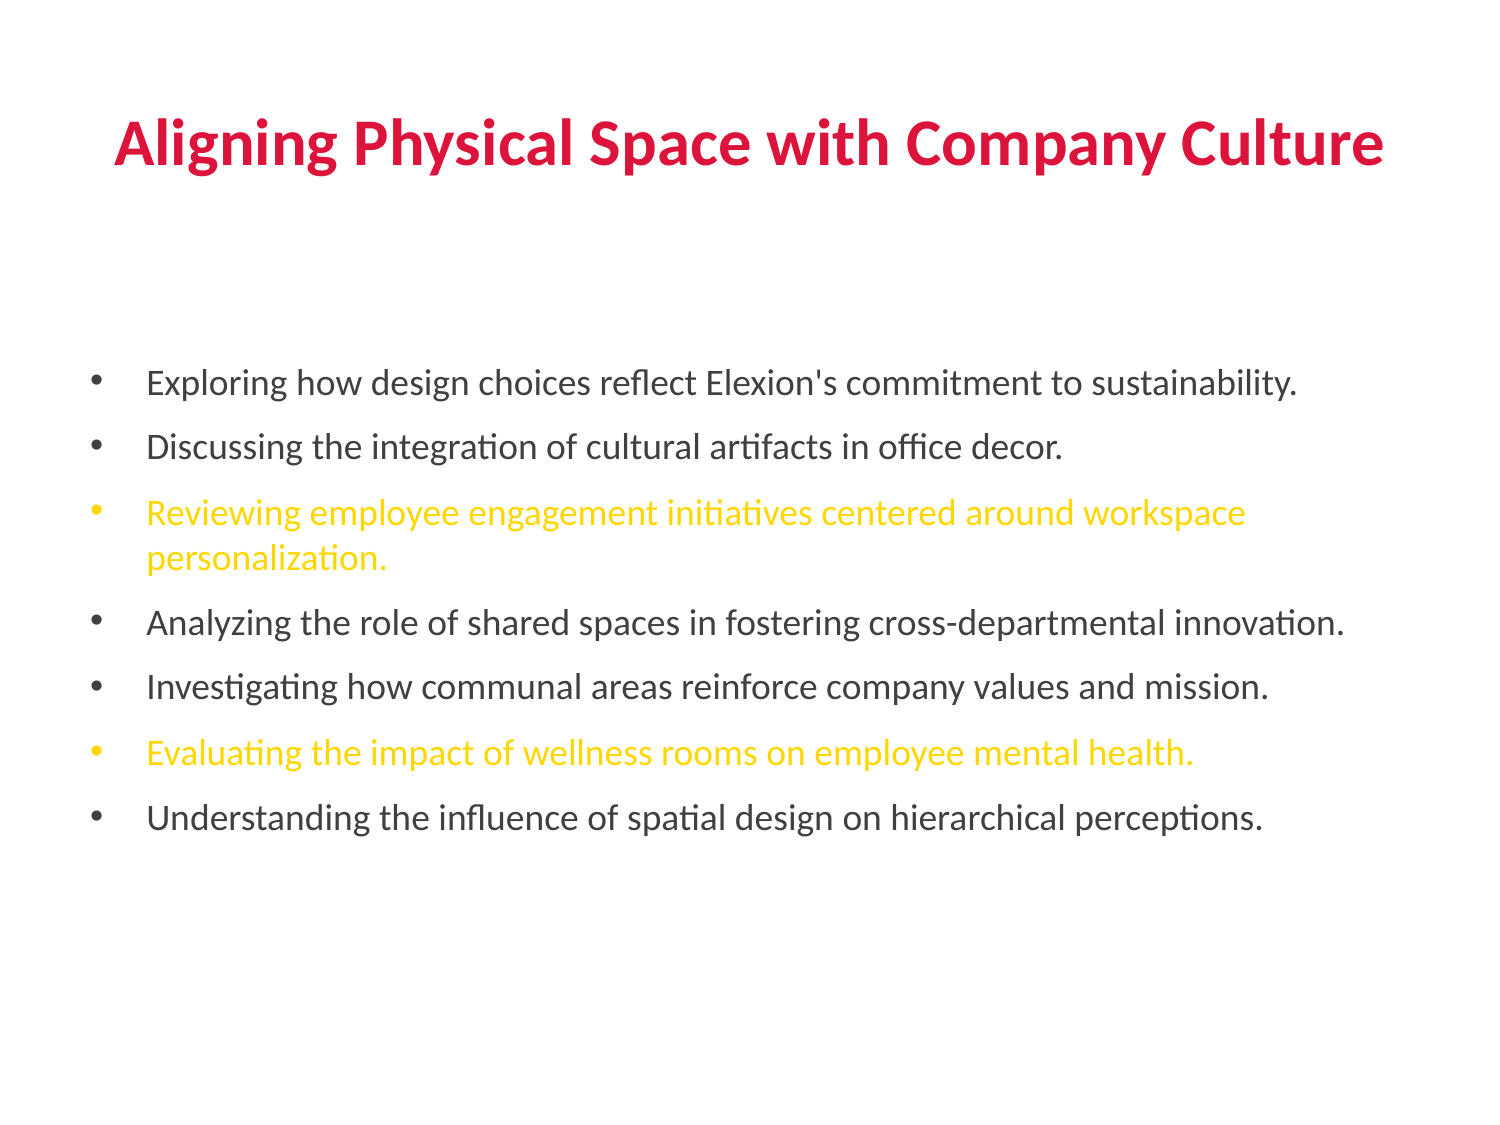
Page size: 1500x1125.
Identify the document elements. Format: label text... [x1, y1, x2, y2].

list Exploring how design choices reflect Elexion's commitment to sustainability. Discussing the integration of cultural artifacts in office decor. Reviewing employee engagement initiatives centered around workspace personalization. Analyzing the role of shared spaces in fostering cross-departmental innovation. Investigating how communal areas reinforce company values and mission. Evaluating the impact of wellness rooms on employee mental health. Understanding the influence of spatial design on hierarchical perceptions. [75, 262, 1425, 1005]
title Aligning Physical Space with Company Culture [75, 45, 1425, 233]
